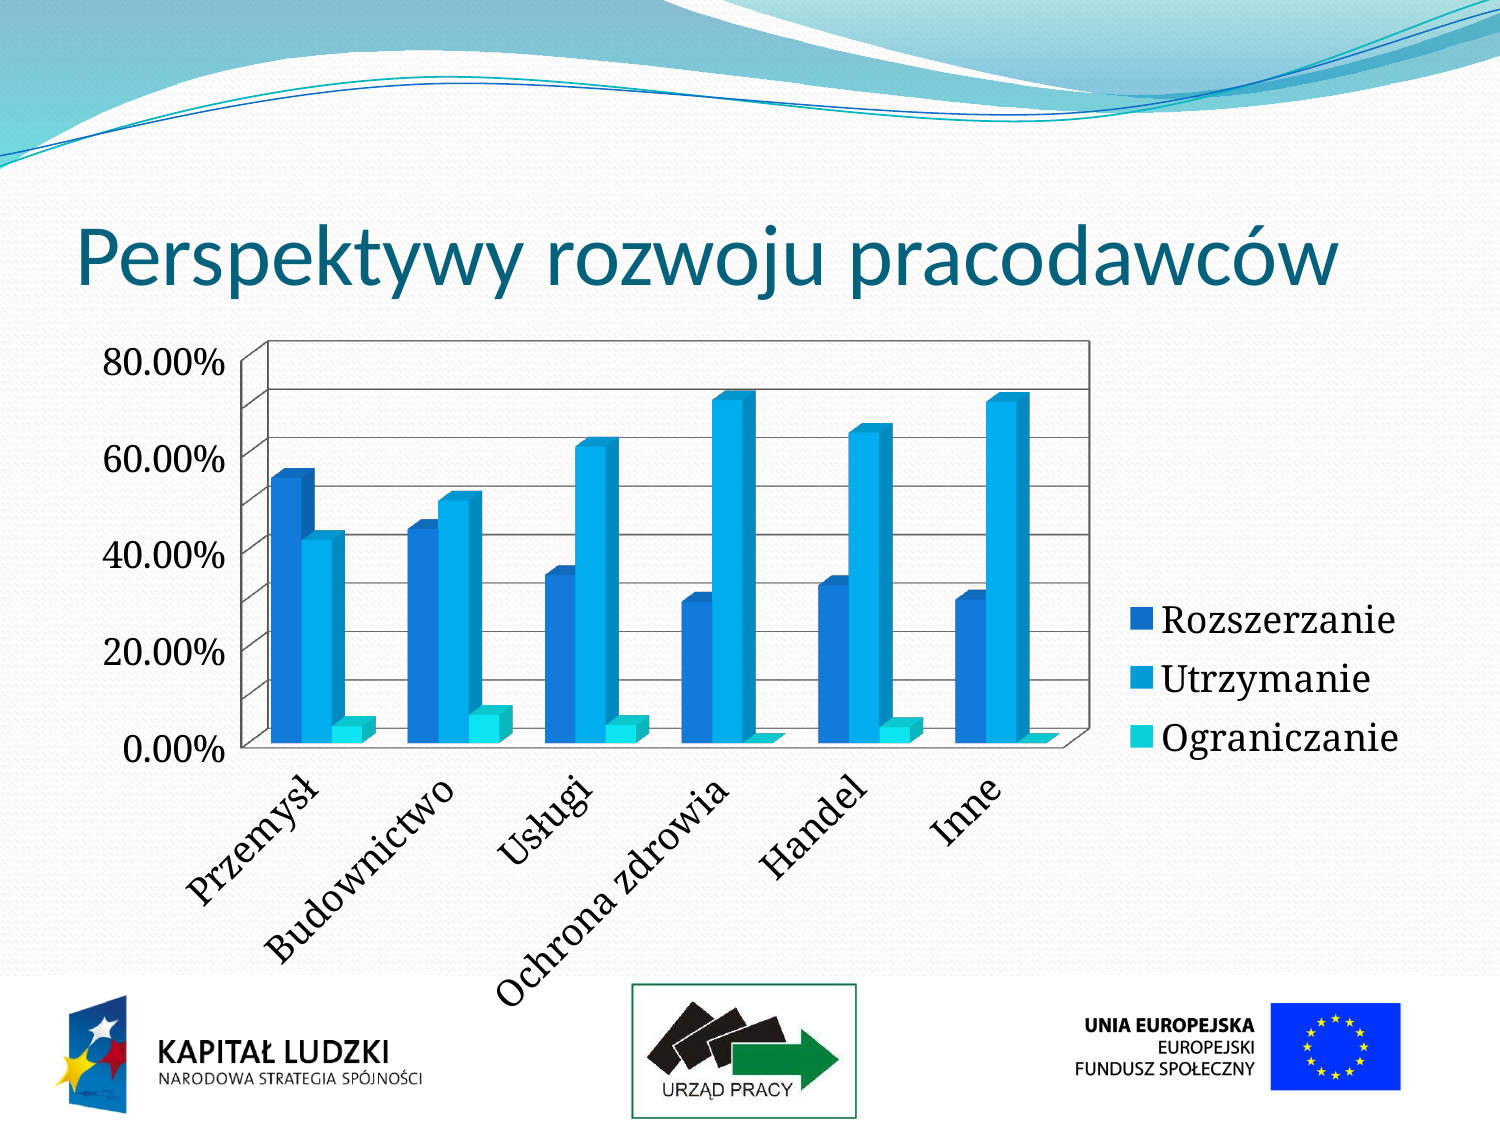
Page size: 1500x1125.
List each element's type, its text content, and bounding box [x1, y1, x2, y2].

chart [74, 317, 1426, 1038]
title Perspektywy rozwoju pracodawców [75, 115, 1425, 303]
picture [631, 1049, 857, 1119]
picture [41, 975, 442, 1125]
picture [1045, 1037, 1430, 1118]
